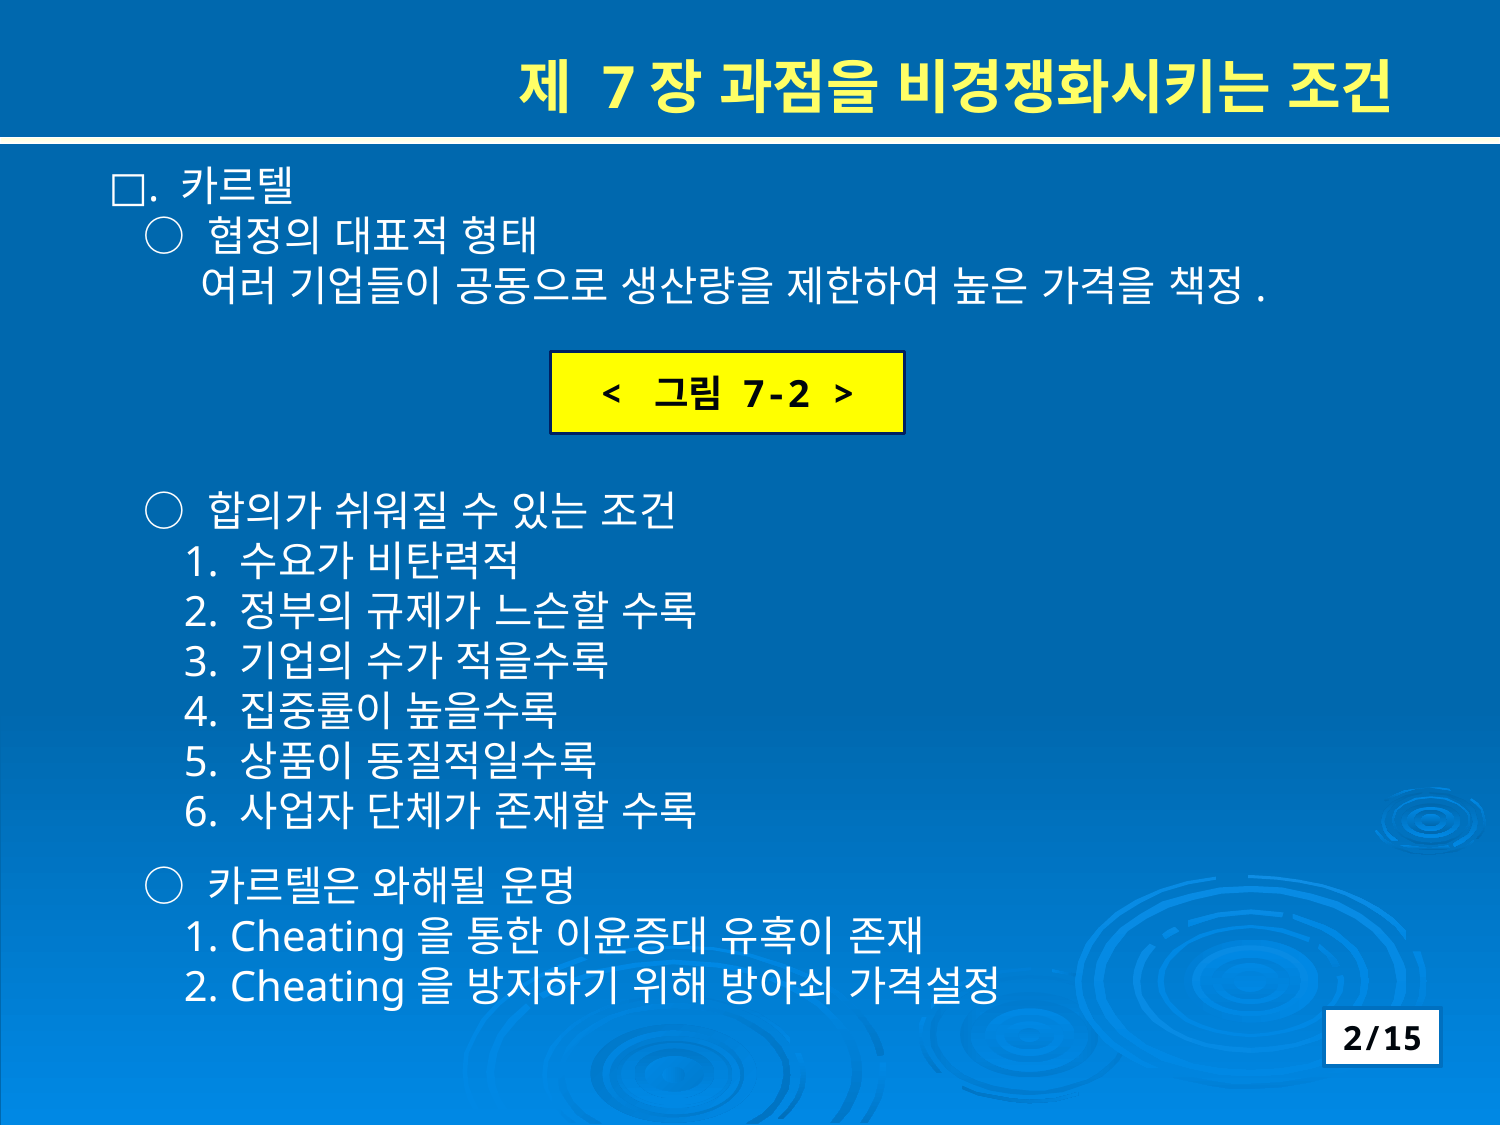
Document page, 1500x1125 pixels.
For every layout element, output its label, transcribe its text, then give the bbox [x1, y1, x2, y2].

text_box [0, 137, 1500, 144]
text_box □. 카르텔 ○ 협정의 대표적 형태 여러 기업들이 공동으로 생산량을 제한하여 높은 가격을 책정. ○ 합의가 쉬워질 수 있는 조건 1. 수요가 비탄력적 2. 정부의 규제가 느슨할 수록 3. 기업의 수가 적을수록 4. 집중률이 높을수록 5. 상품이 동질적일수록 6. 사업자 단체가 존재할 수록 ○ 카르텔은 와해될 운명 1. Cheating을 통한 이윤증대 유혹이 존재 2. Cheating을 방지하기 위해 방아쇠 가격설정 [93, 152, 1395, 1018]
text_box 제 7장 과점을 비경쟁화시키는 조건 [503, 42, 1477, 128]
text_box < 그림 7-2 > [549, 349, 906, 436]
text_box 2/15 [1322, 1006, 1443, 1068]
